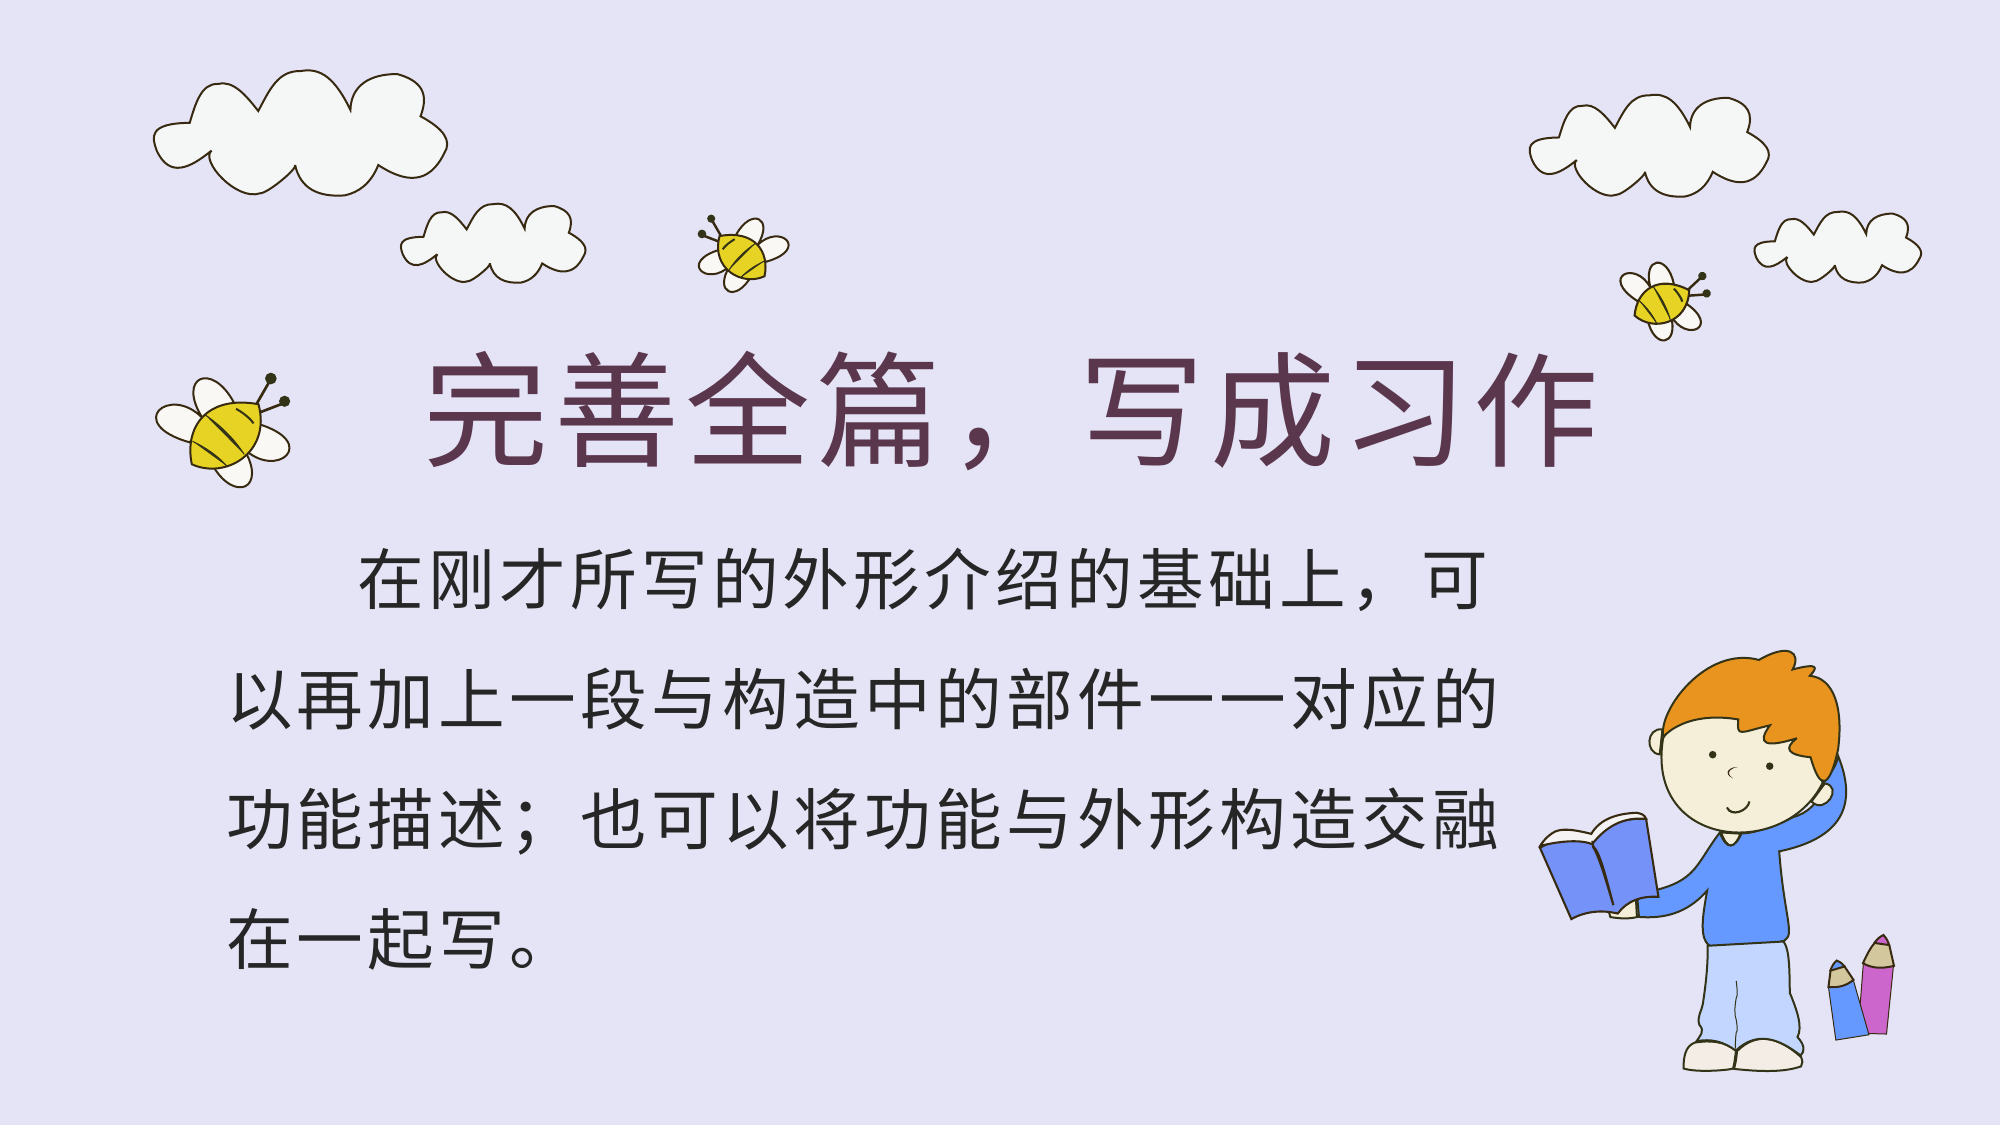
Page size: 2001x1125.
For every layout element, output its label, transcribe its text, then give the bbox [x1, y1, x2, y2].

list 在刚才所写的外形介绍的基础上，可以再加上一段与构造中的部件一一对应的功能描述；也可以将功能与外形构造交融在一起写。 [211, 490, 1561, 951]
title 完善全篇，写成习作 [398, 288, 1623, 491]
